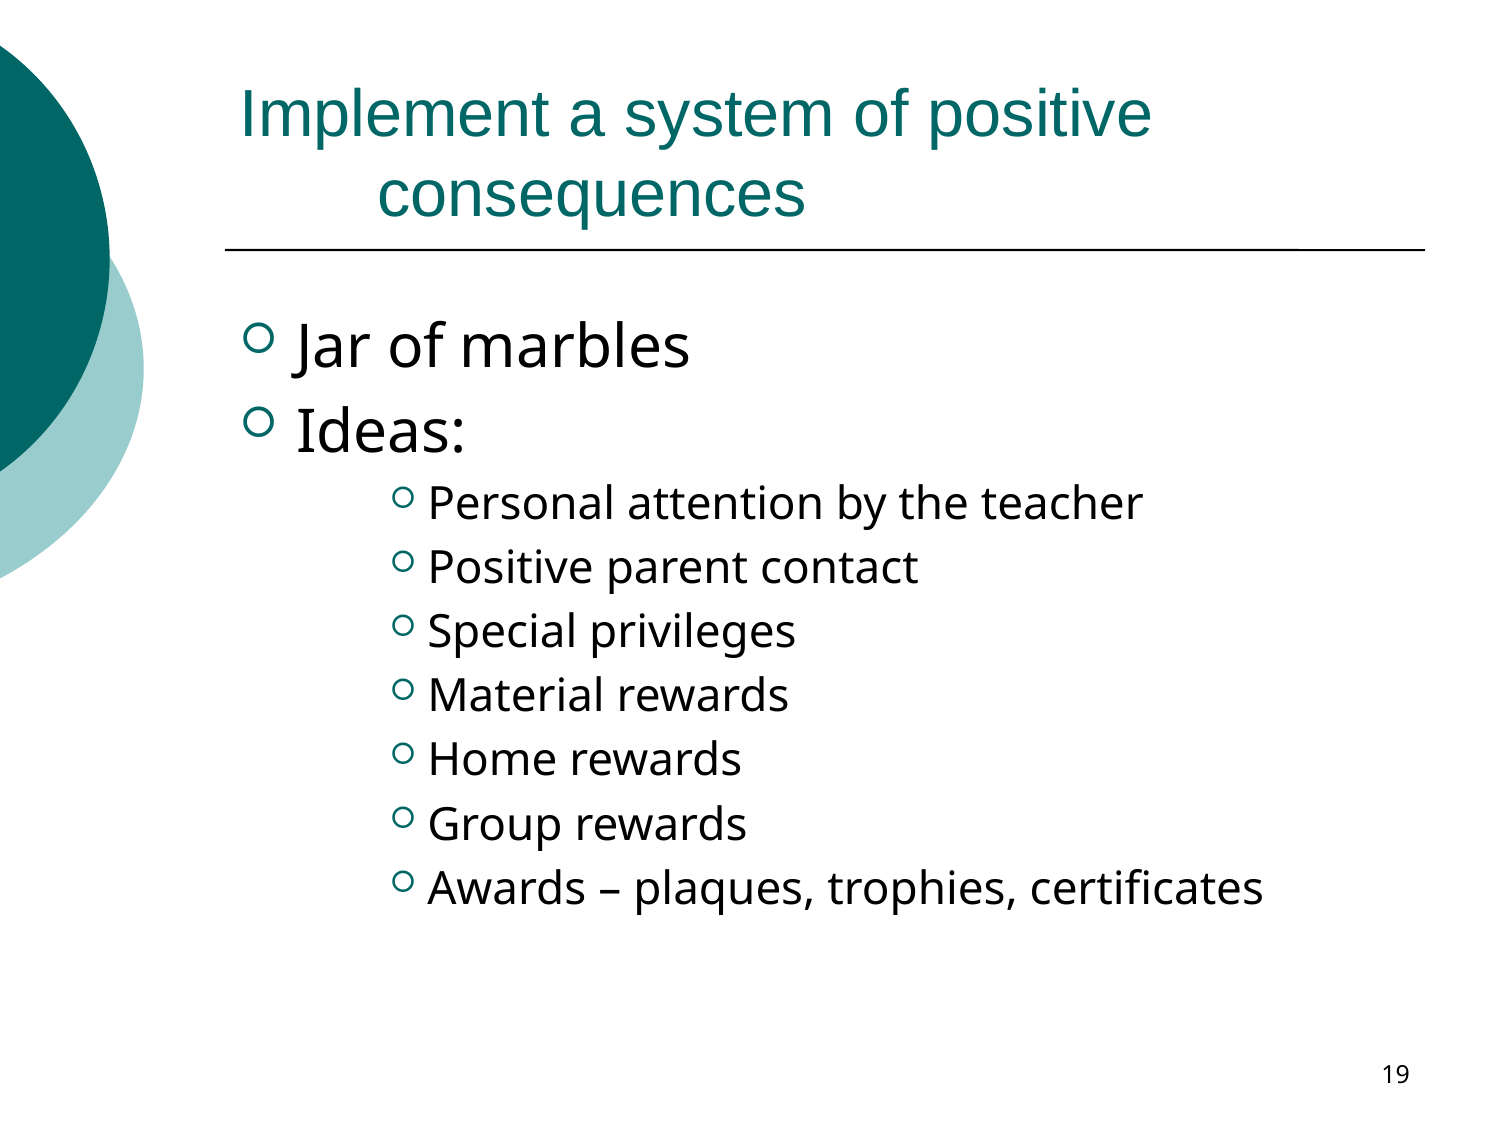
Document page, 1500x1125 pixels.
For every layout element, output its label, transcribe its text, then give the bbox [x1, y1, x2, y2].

list Jar of marbles Ideas: Personal attention by the teacher Positive parent contact Special privileges Material rewards Home rewards Group rewards Awards – plaques, trophies, certificates [224, 299, 1425, 975]
title Implement a system of positive consequences [224, 49, 1425, 238]
slide_number 19 [1074, 1024, 1426, 1101]
